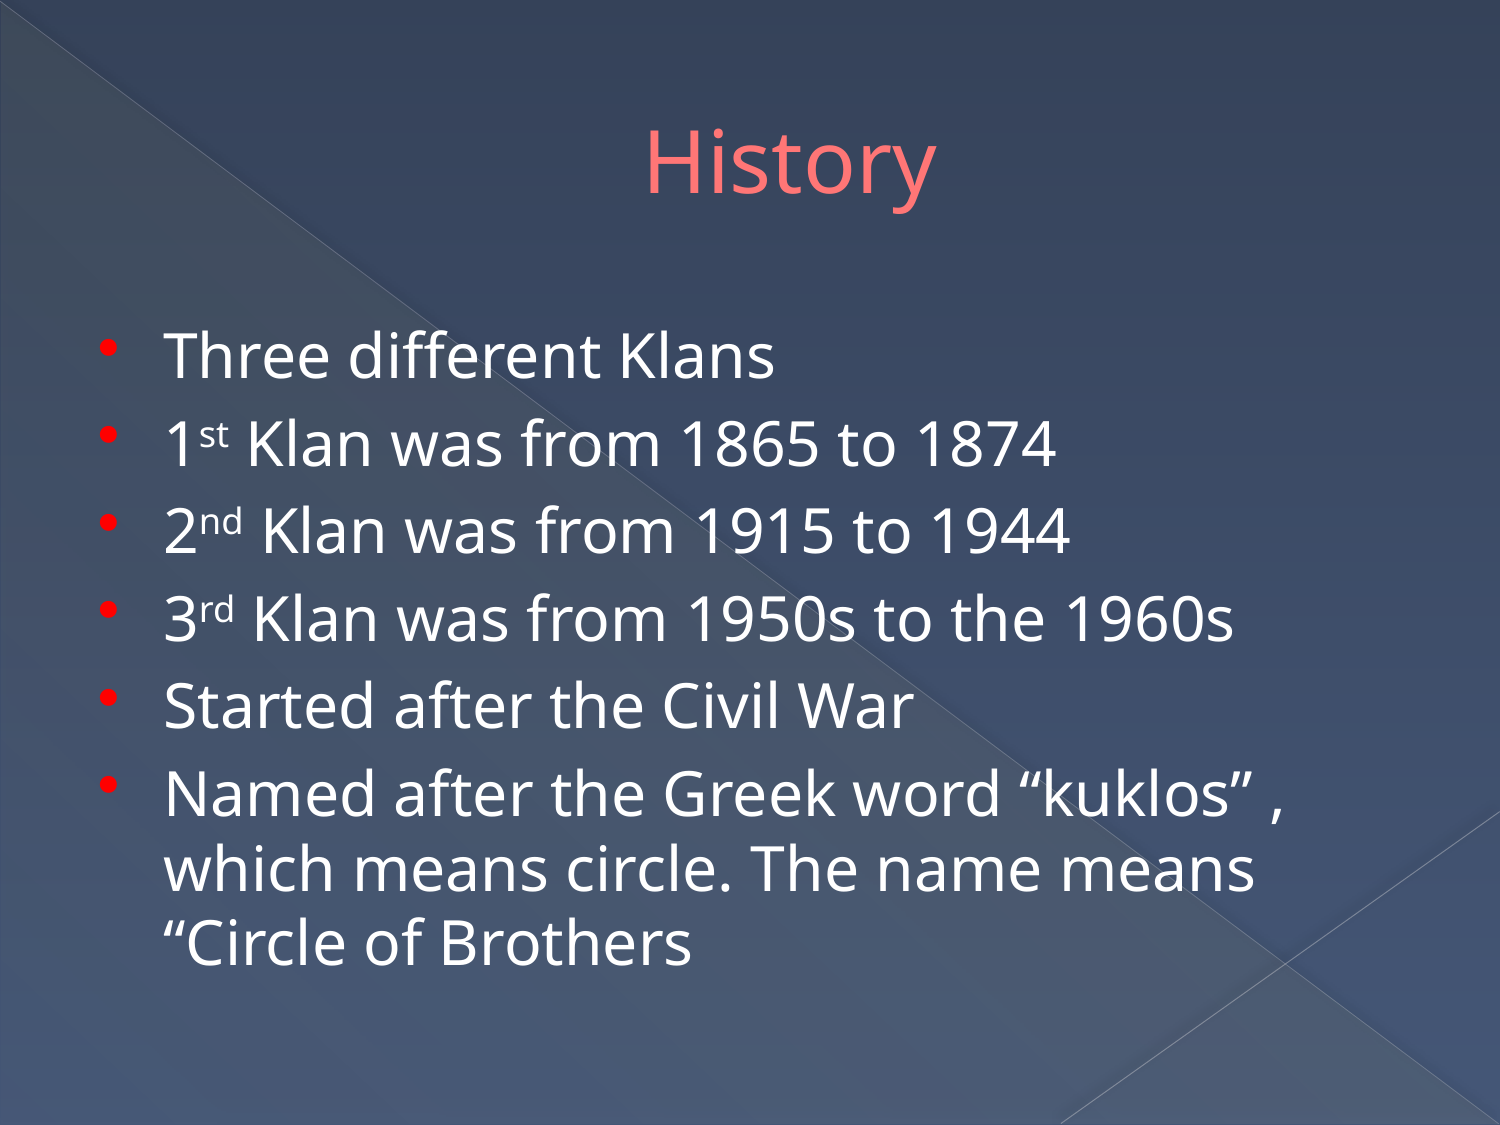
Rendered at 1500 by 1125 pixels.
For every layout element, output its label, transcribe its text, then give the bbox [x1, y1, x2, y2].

list Three different Klans 1st Klan was from 1865 to 1874 2nd Klan was from 1915 to 1944 3rd Klan was from 1950s to the 1960s Started after the Civil War Named after the Greek word “kuklos” , which means circle. The name means “Circle of Brothers [75, 308, 1425, 1059]
title History [75, 43, 1425, 274]
